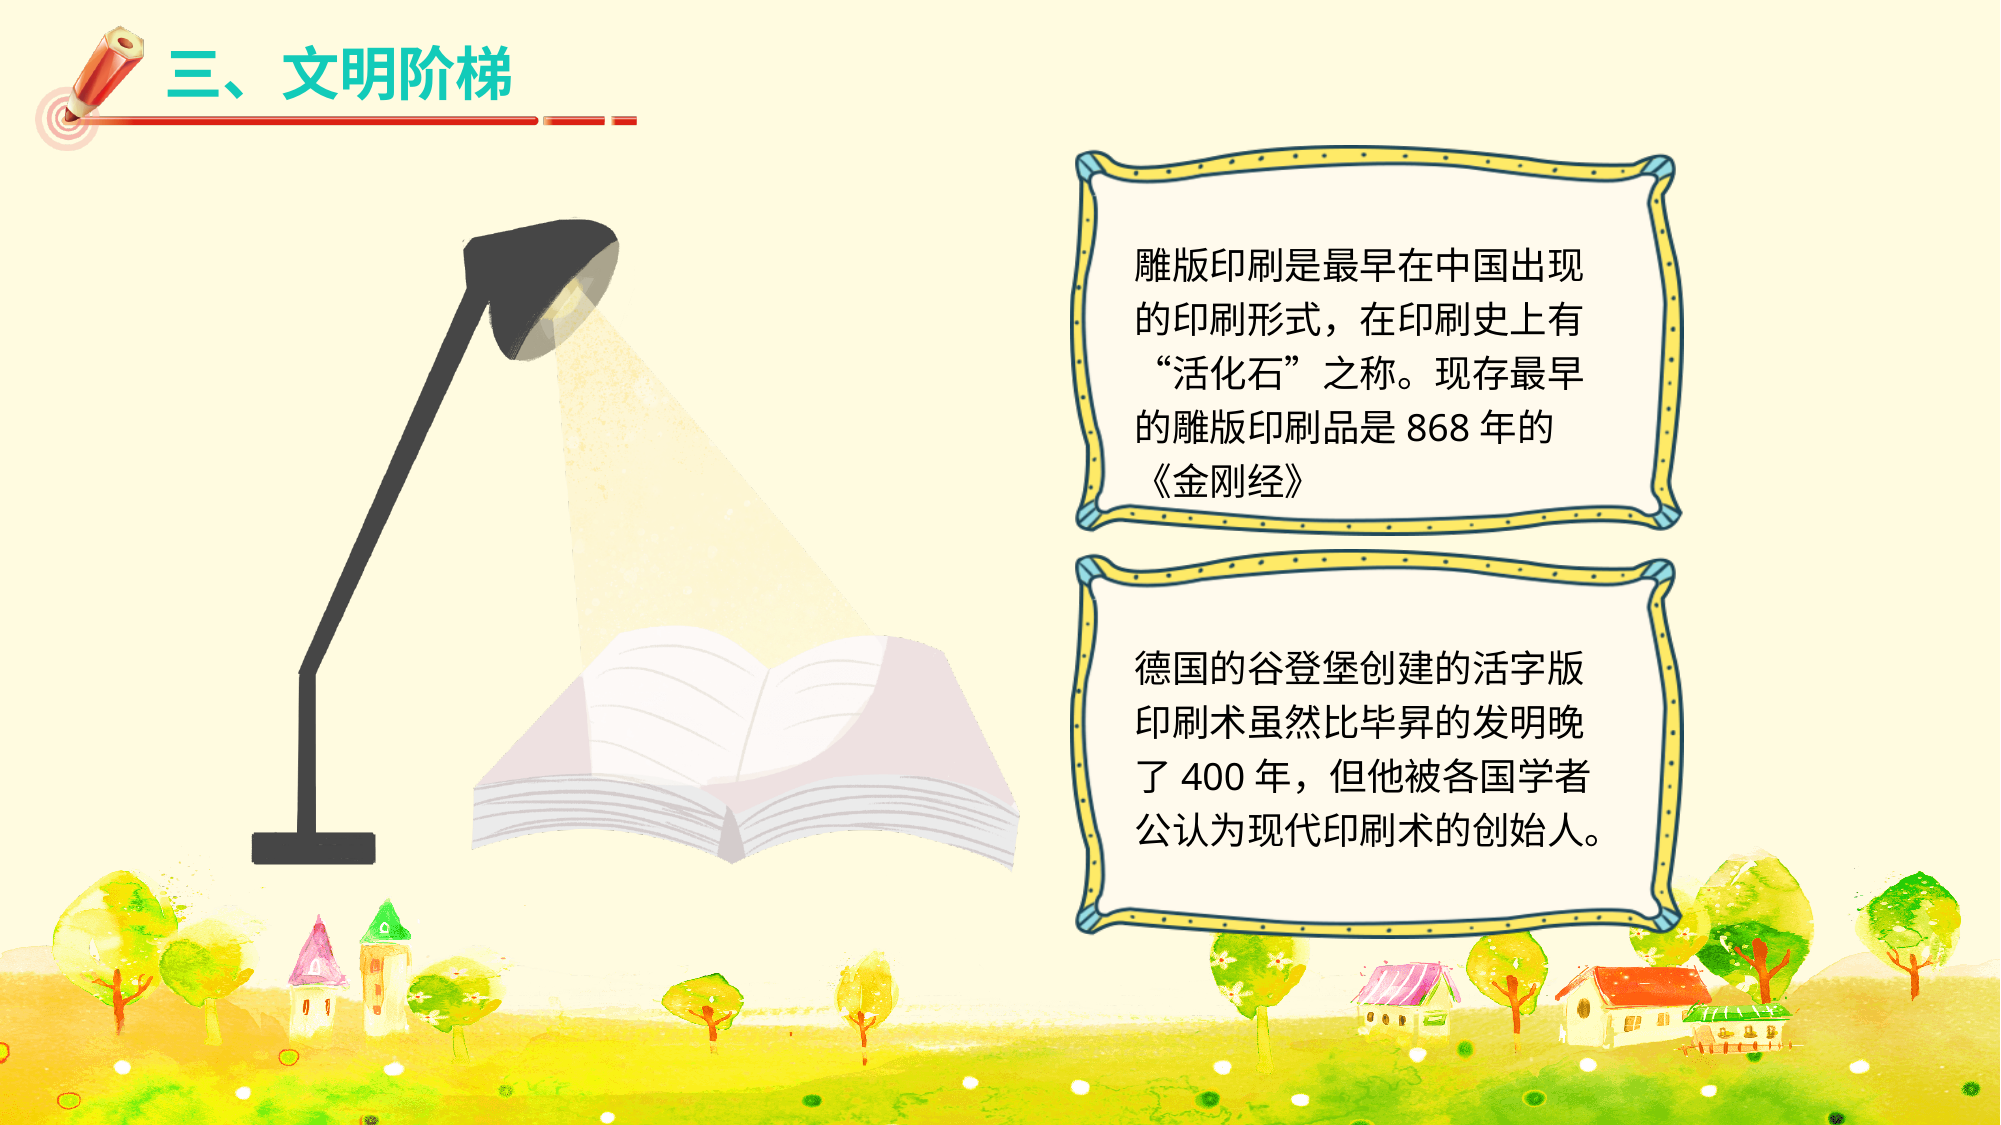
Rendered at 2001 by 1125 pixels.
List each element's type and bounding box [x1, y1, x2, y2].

text_box [35, 15, 688, 151]
picture [0, 186, 2000, 1125]
picture [1070, 145, 1684, 536]
